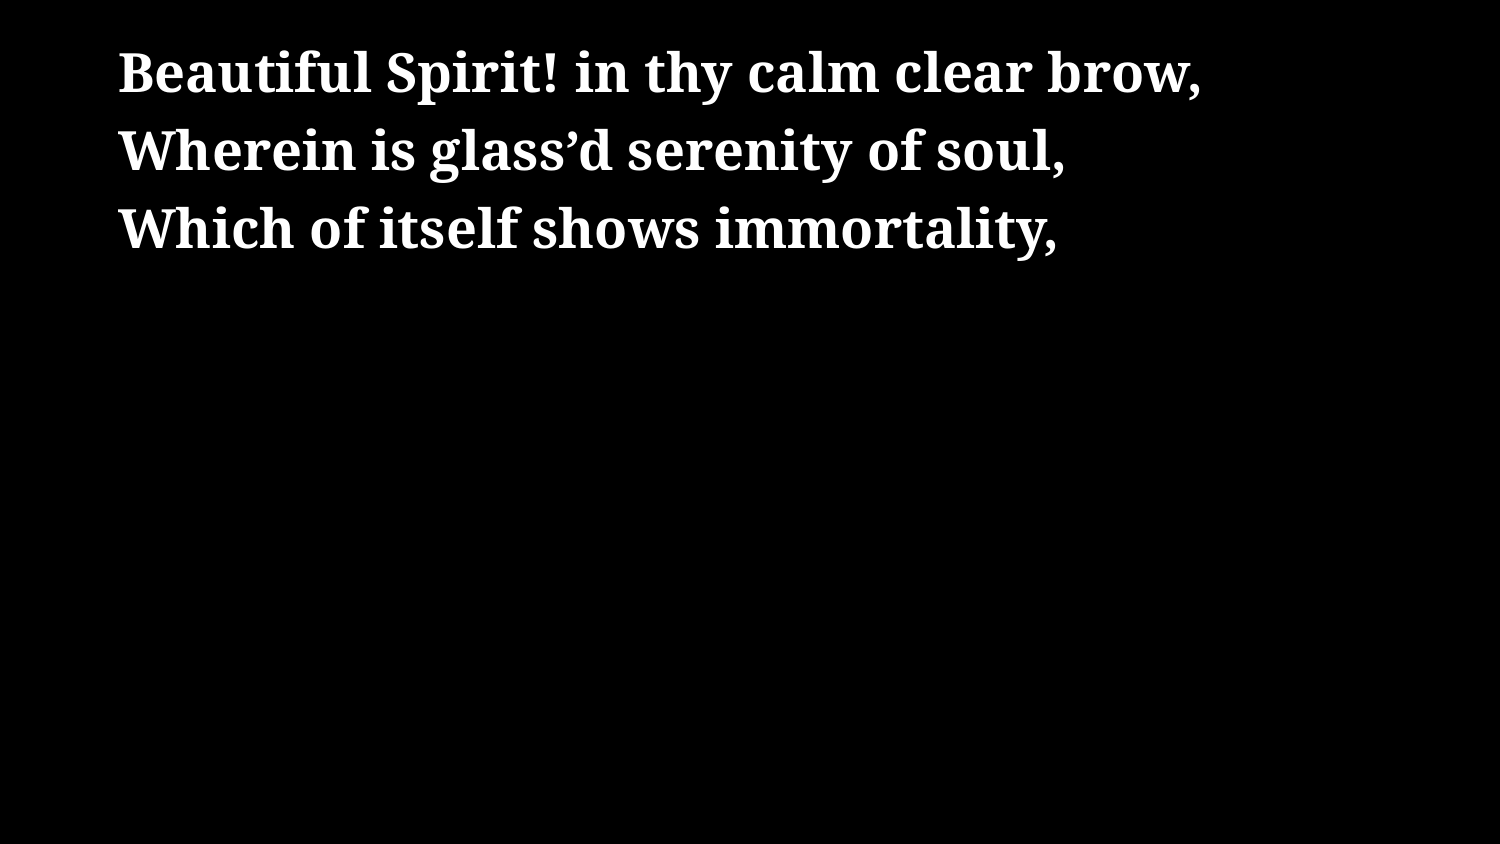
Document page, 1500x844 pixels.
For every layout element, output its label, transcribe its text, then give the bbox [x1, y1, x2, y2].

title Beautiful Spirit! in thy calm clear brow, Wherein is glass’d serenity of soul, Which of itself shows immortality, [103, 17, 1397, 299]
